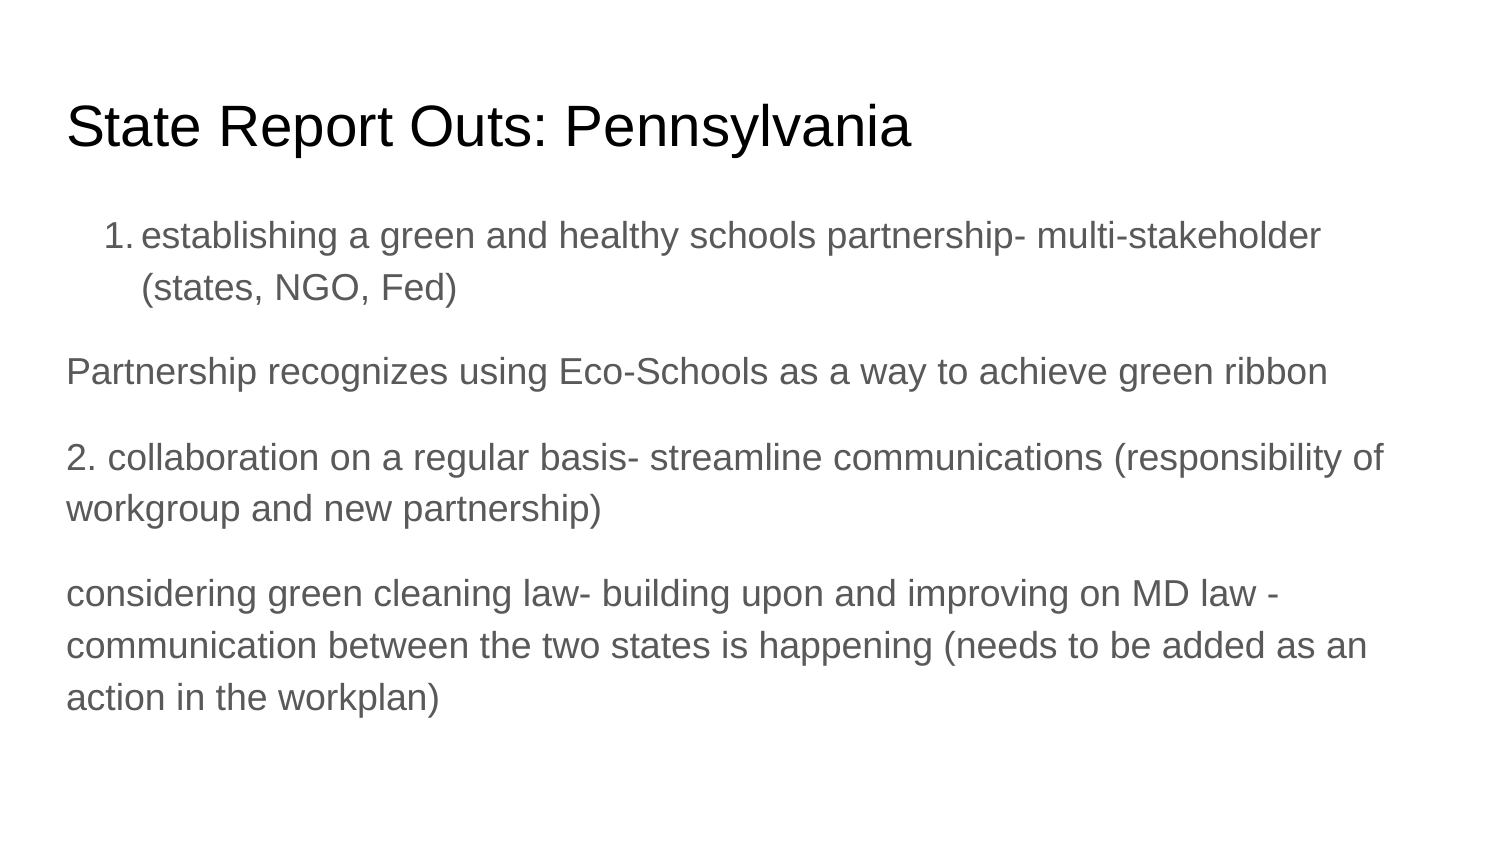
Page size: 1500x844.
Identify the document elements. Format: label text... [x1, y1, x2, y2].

title State Report Outs: Pennsylvania [51, 72, 1449, 167]
list establishing a green and healthy schools partnership- multi-stakeholder (states, NGO, Fed) Partnership recognizes using Eco-Schools as a way to achieve green ribbon 2. collaboration on a regular basis- streamline communications (responsibility of workgroup and new partnership) considering green cleaning law- building upon and improving on MD law - communication between the two states is happening (needs to be added as an action in the workplan) [51, 189, 1449, 750]
